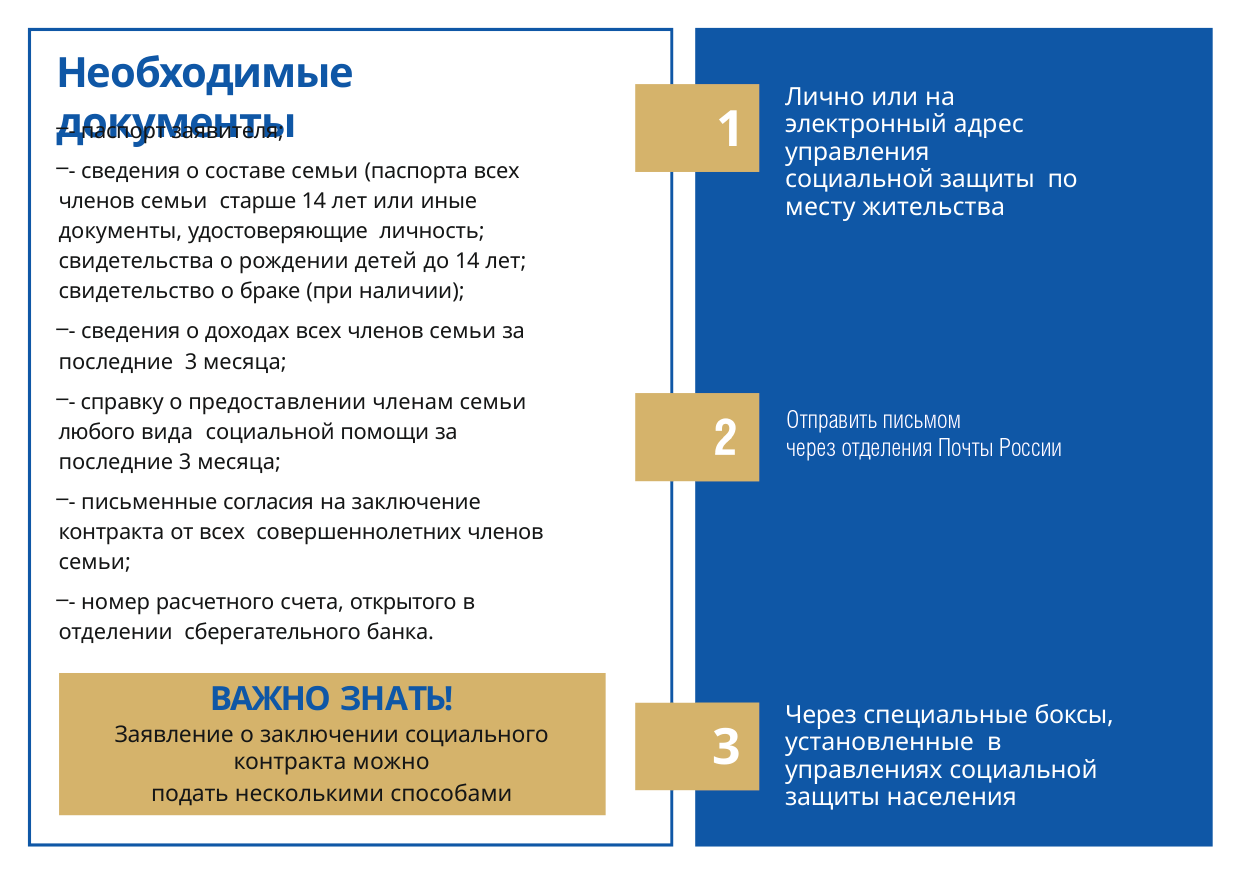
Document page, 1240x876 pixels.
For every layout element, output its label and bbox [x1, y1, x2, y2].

picture [26, 27, 1213, 848]
